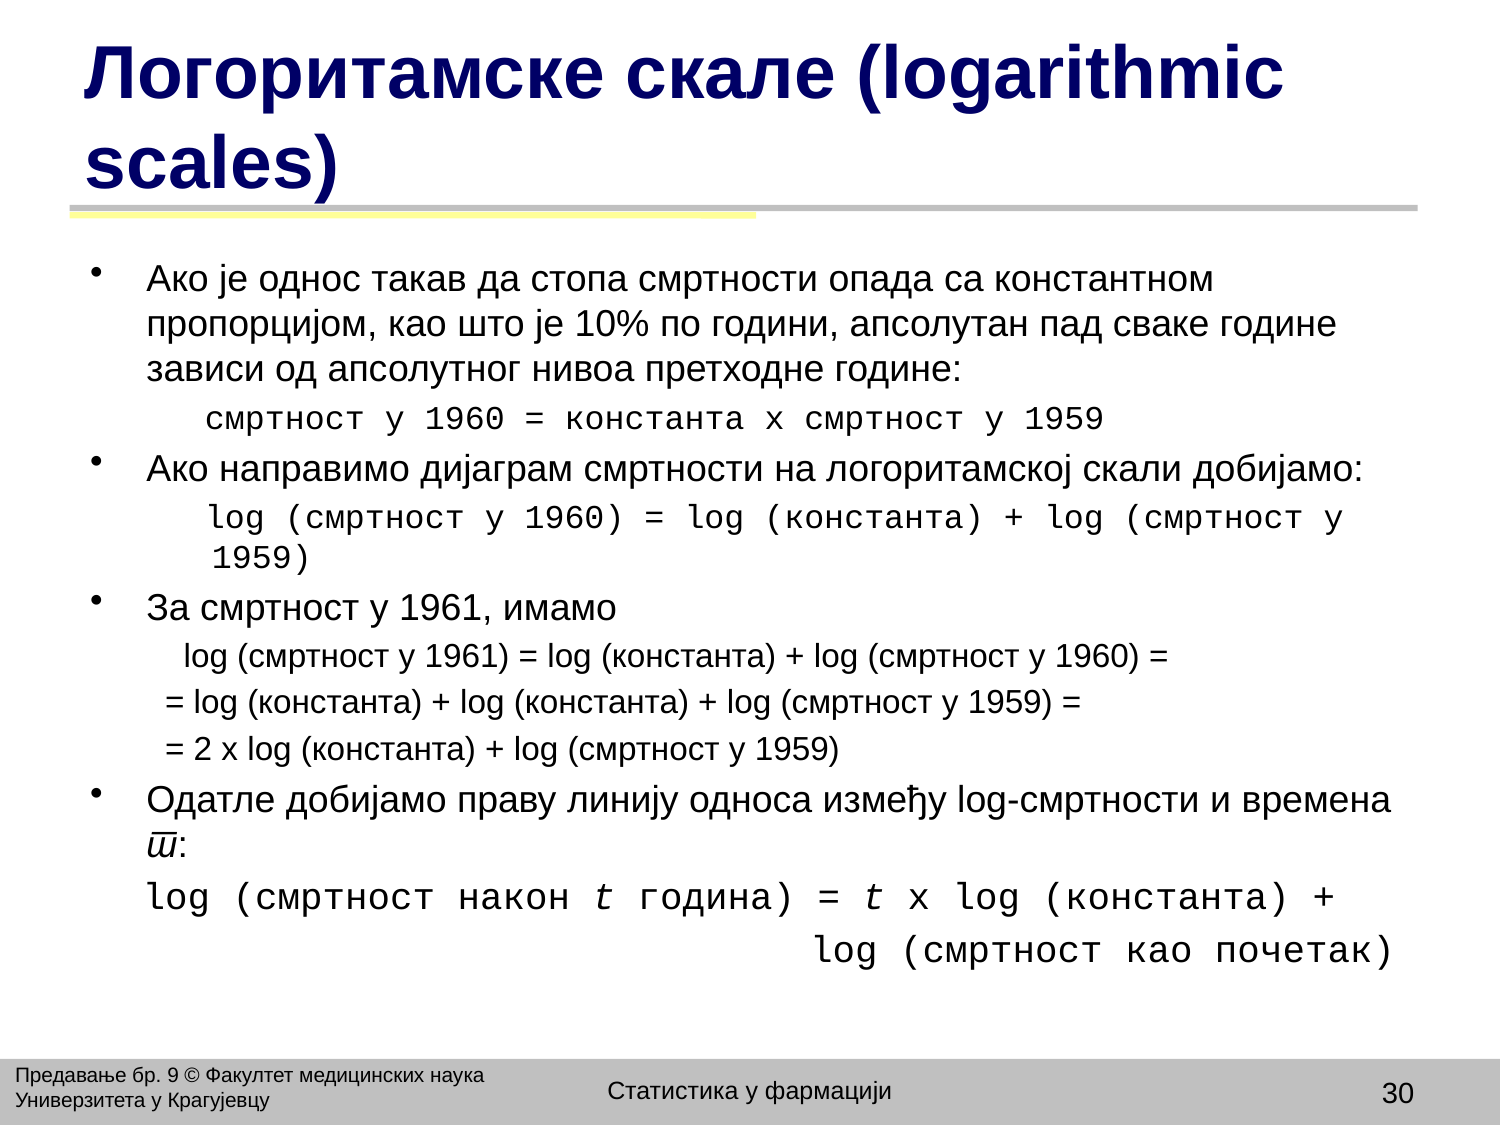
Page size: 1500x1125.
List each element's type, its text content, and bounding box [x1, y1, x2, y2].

footer Статистика у фармацији [512, 1066, 988, 1125]
list Aко је однос такав да стопа смртности опада са константном пропорцијом, као што је 10% по години, апсолутан пад сваке године зависи од апсолутног нивоа претходне године: смртност у 1960 = константа x смртност у 1959 Aко направимо дијаграм смртности на логоритамској скали добијамо: log (смртност у 1960) = log (константа) + log (смртност у 1959) За смртност у 1961, имамо log (смртност у 1961) = log (константа) + log (смртност у 1960) = = log (константа) + log (константа) + log (смртност у 1959) = = 2 x log (константа) + log (смртност у 1959) Одатле добијамо праву линију односа између log-смртности и времена т: log (смртност након t година) = t x log (константа) + log (смртност као почетак) [74, 246, 1426, 1023]
slide_number Предавање бр. 9 © Факултет медицинских наука Универзитета у Крагујевцу [0, 1053, 609, 1108]
slide_number 30 [1079, 1066, 1430, 1125]
title Логоритамске скале (logarithmic scales) [69, 19, 1426, 208]
